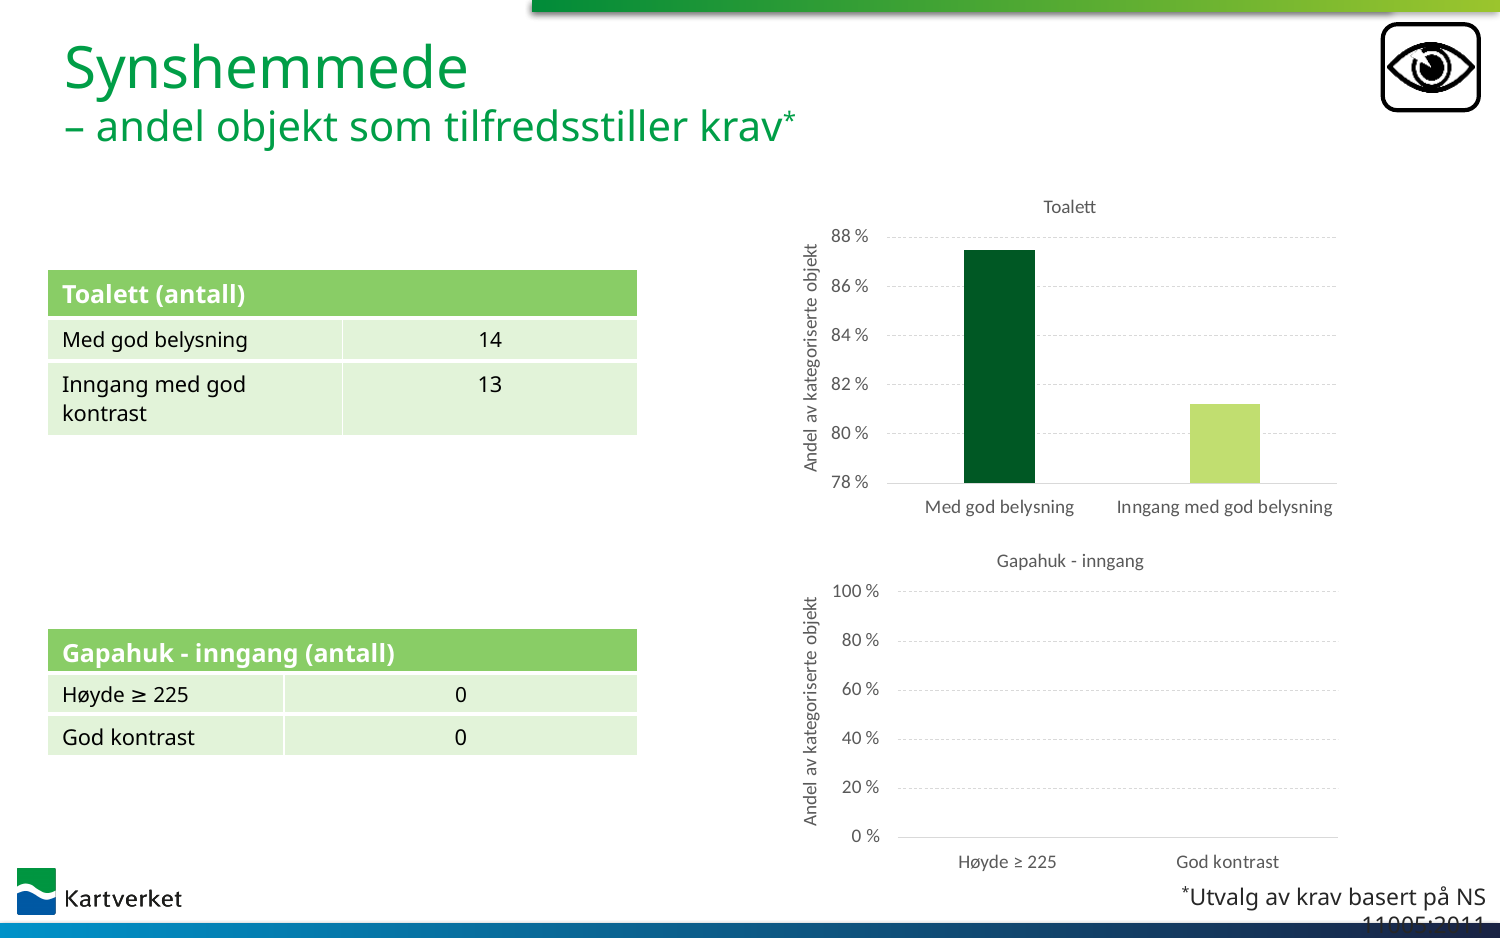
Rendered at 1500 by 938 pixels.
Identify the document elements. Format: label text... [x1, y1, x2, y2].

picture [791, 187, 1348, 526]
table_cell 14 [343, 320, 637, 359]
table_cell 13 [343, 363, 637, 435]
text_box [1382, 24, 1480, 111]
table_cell Med god belysning [48, 320, 342, 359]
text_box *Utvalg av krav basert på NS 11005:2011 [1068, 873, 1500, 938]
table_header Toalett (antall) [48, 270, 637, 316]
table_cell 0 [285, 675, 637, 712]
text_box Synshemmede – andel objekt som tilfredsstiller krav* [49, 24, 1431, 158]
table_cell Inngang med god kontrast [48, 363, 342, 435]
table_cell God kontrast [48, 716, 283, 755]
table_cell Høyde ≥ 225 [48, 675, 283, 712]
picture [791, 541, 1349, 880]
table_cell 0 [285, 716, 637, 755]
table_header Gapahuk - inngang (antall) [48, 629, 637, 671]
